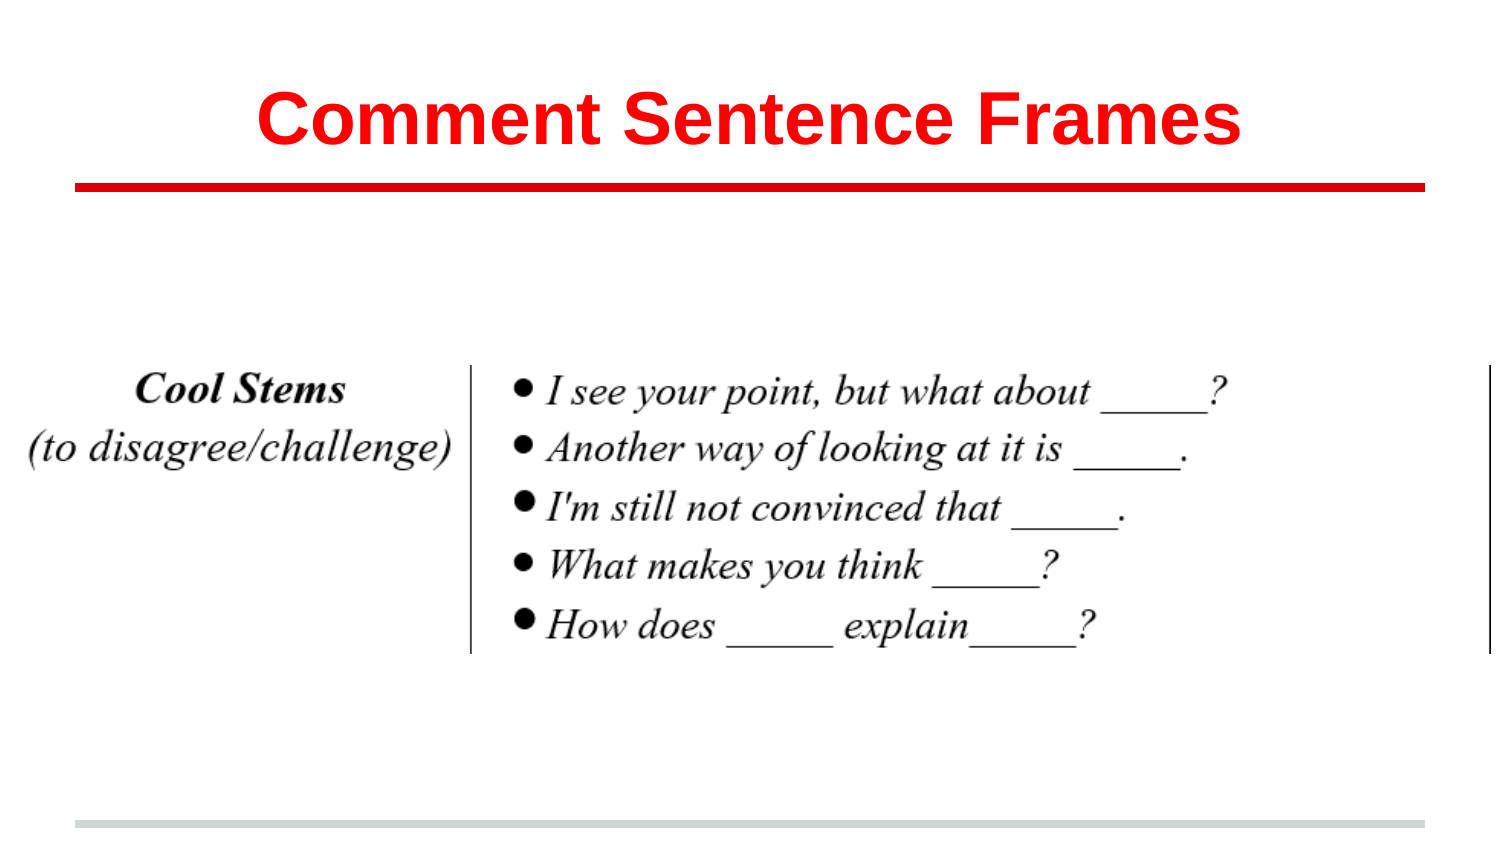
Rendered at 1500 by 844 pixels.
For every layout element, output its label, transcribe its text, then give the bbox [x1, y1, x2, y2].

title Comment Sentence Frames [75, 33, 1425, 175]
picture [9, 364, 1491, 654]
